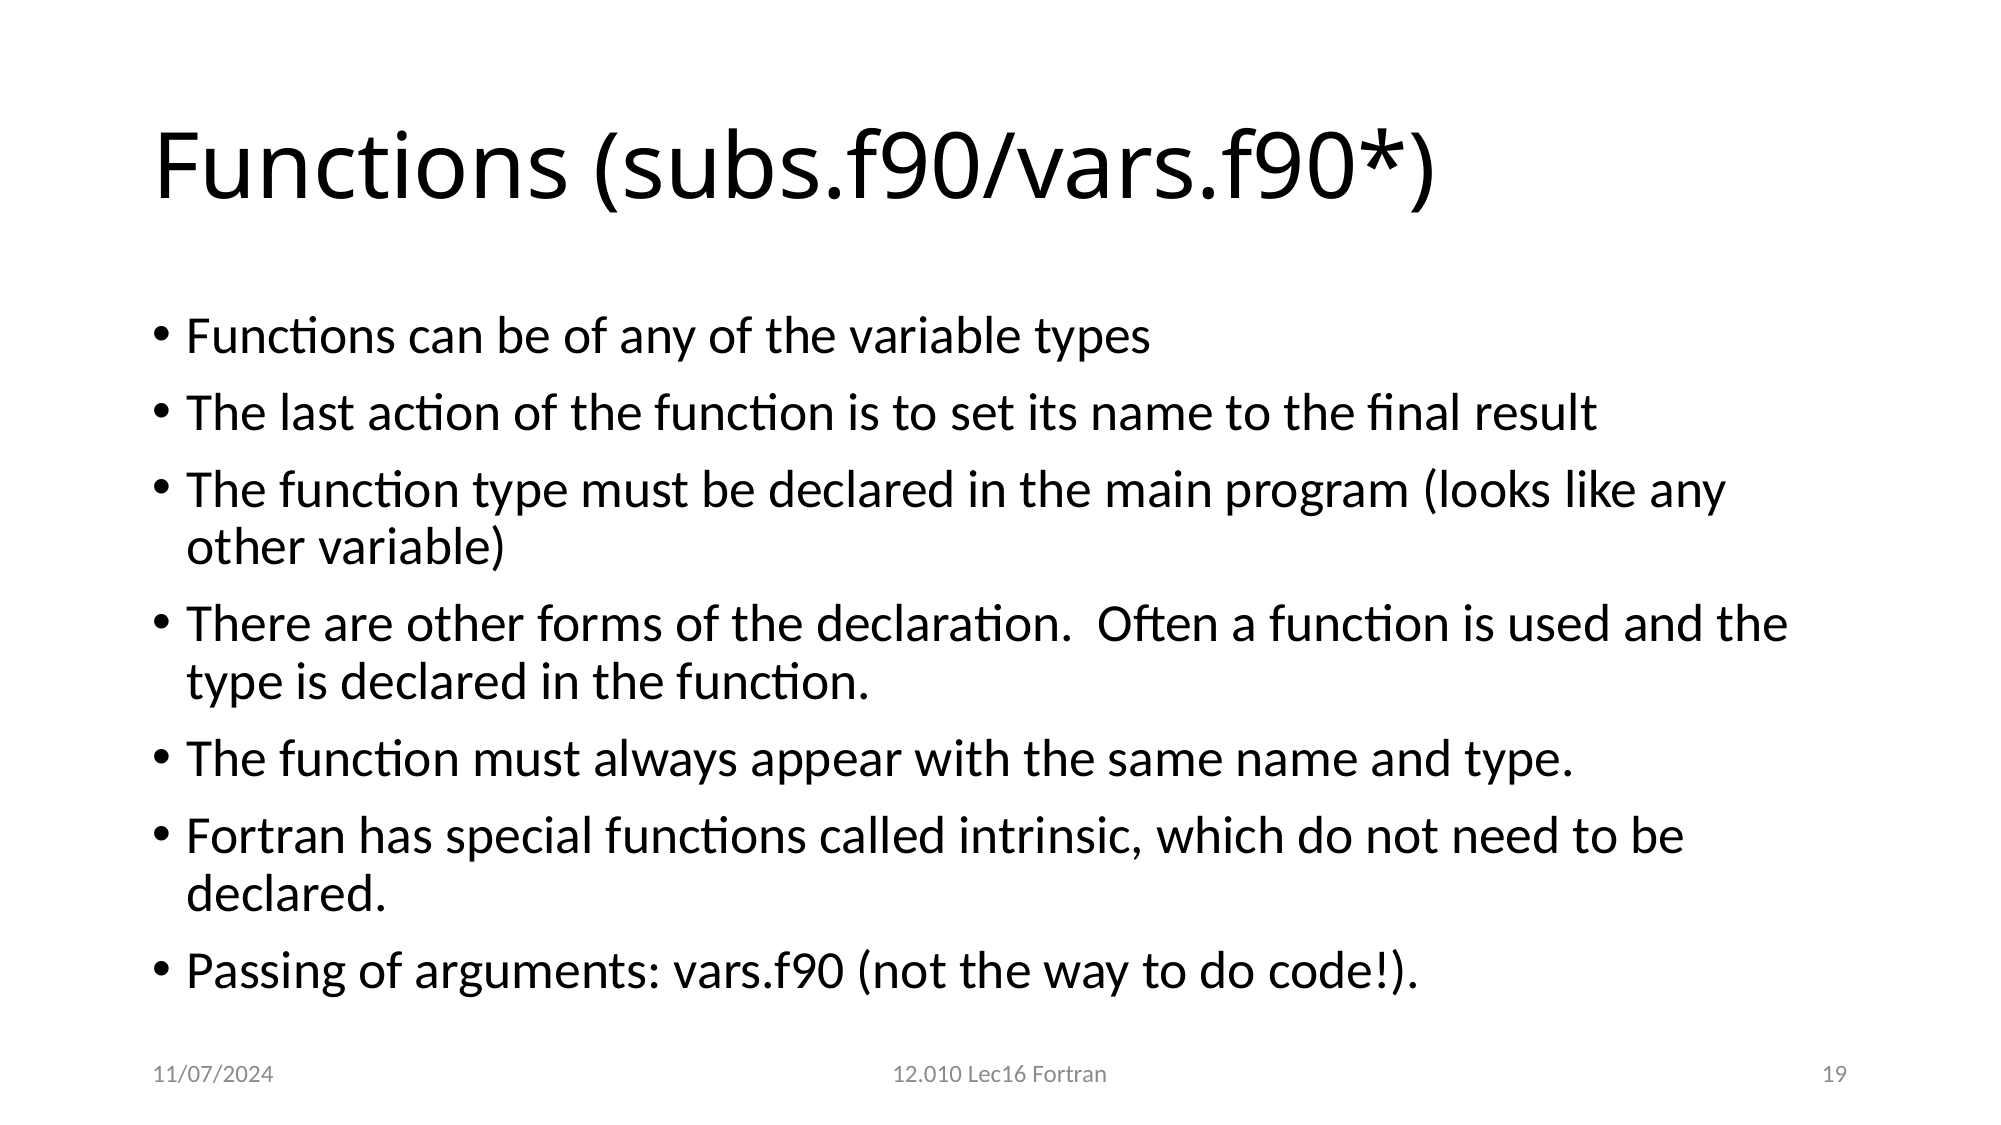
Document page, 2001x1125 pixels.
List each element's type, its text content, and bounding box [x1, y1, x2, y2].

footer 12.010 Lec16 Fortran [662, 1042, 1338, 1103]
list Functions can be of any of the variable types The last action of the function is to set its name to the final result The function type must be declared in the main program (looks like any other variable) There are other forms of the declaration. Often a function is used and the type is declared in the function. The function must always appear with the same name and type. Fortran has special functions called intrinsic, which do not need to be declared. Passing of arguments: vars.f90 (not the way to do code!). [137, 299, 1863, 1014]
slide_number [137, 1042, 588, 1103]
title Functions (subs.f90/vars.f90*) [137, 59, 1863, 278]
slide_number 19 [1412, 1042, 1863, 1103]
